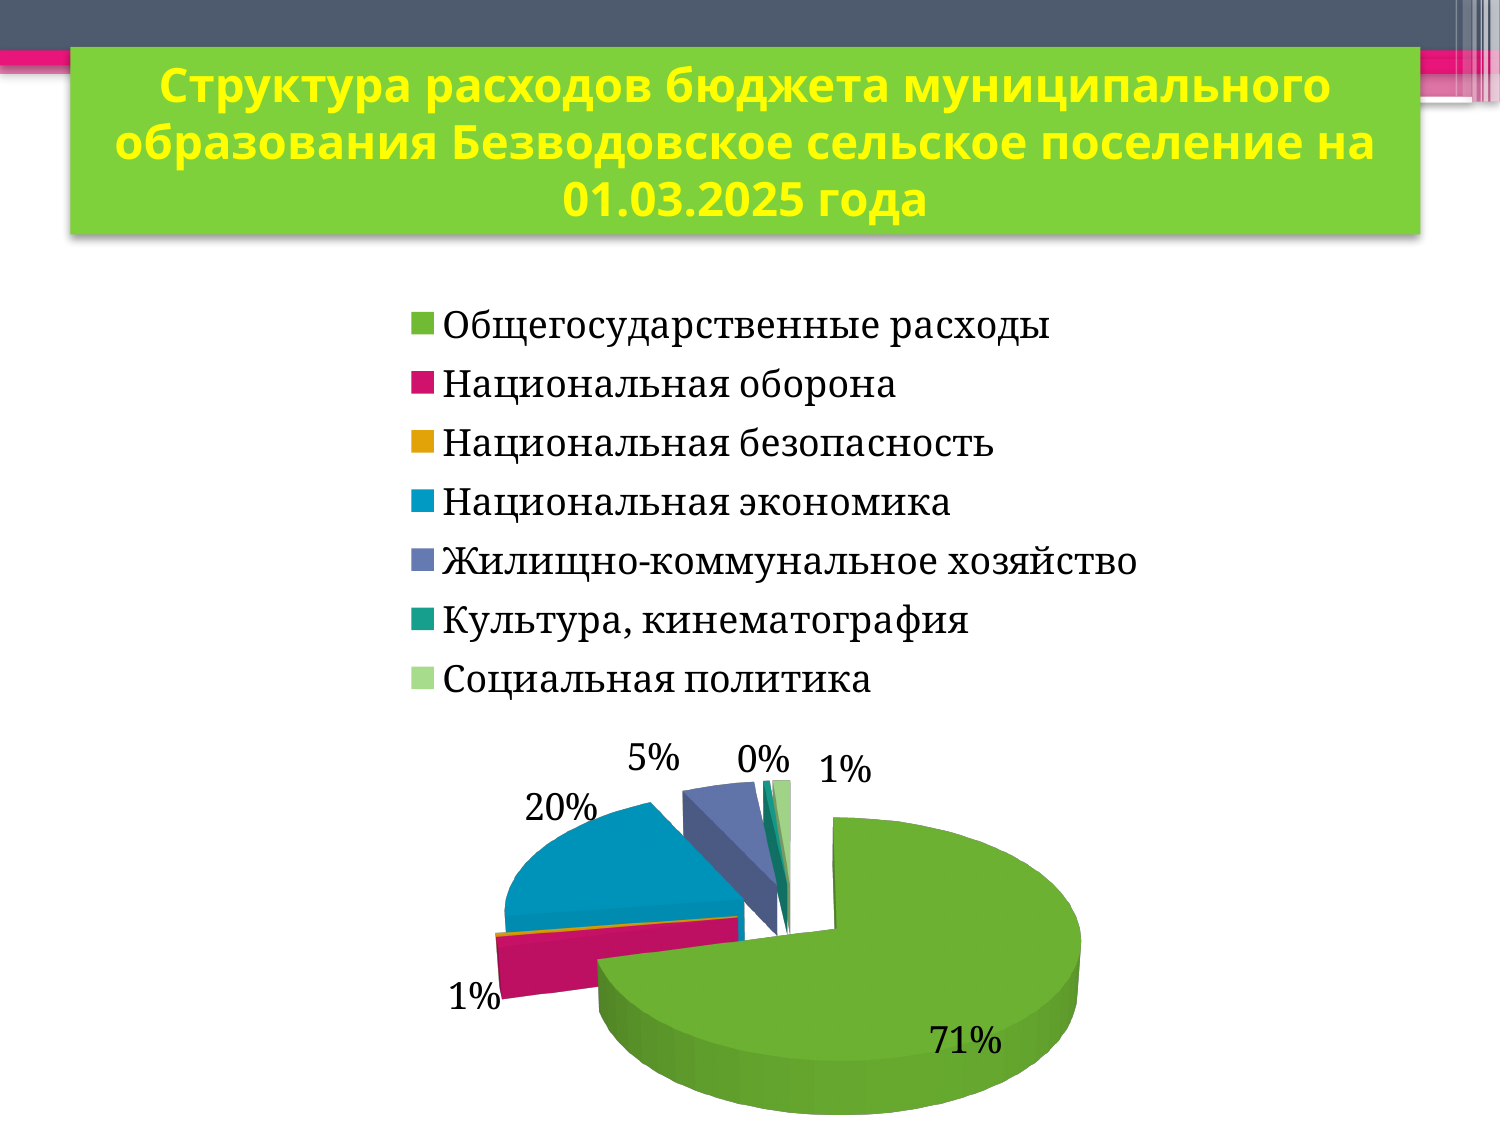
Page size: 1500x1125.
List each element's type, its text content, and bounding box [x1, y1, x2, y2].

title Структура расходов бюджета муниципального образования Безводовское сельское поселение на 01.03.2025 года [70, 46, 1421, 235]
chart [100, 278, 1451, 1125]
